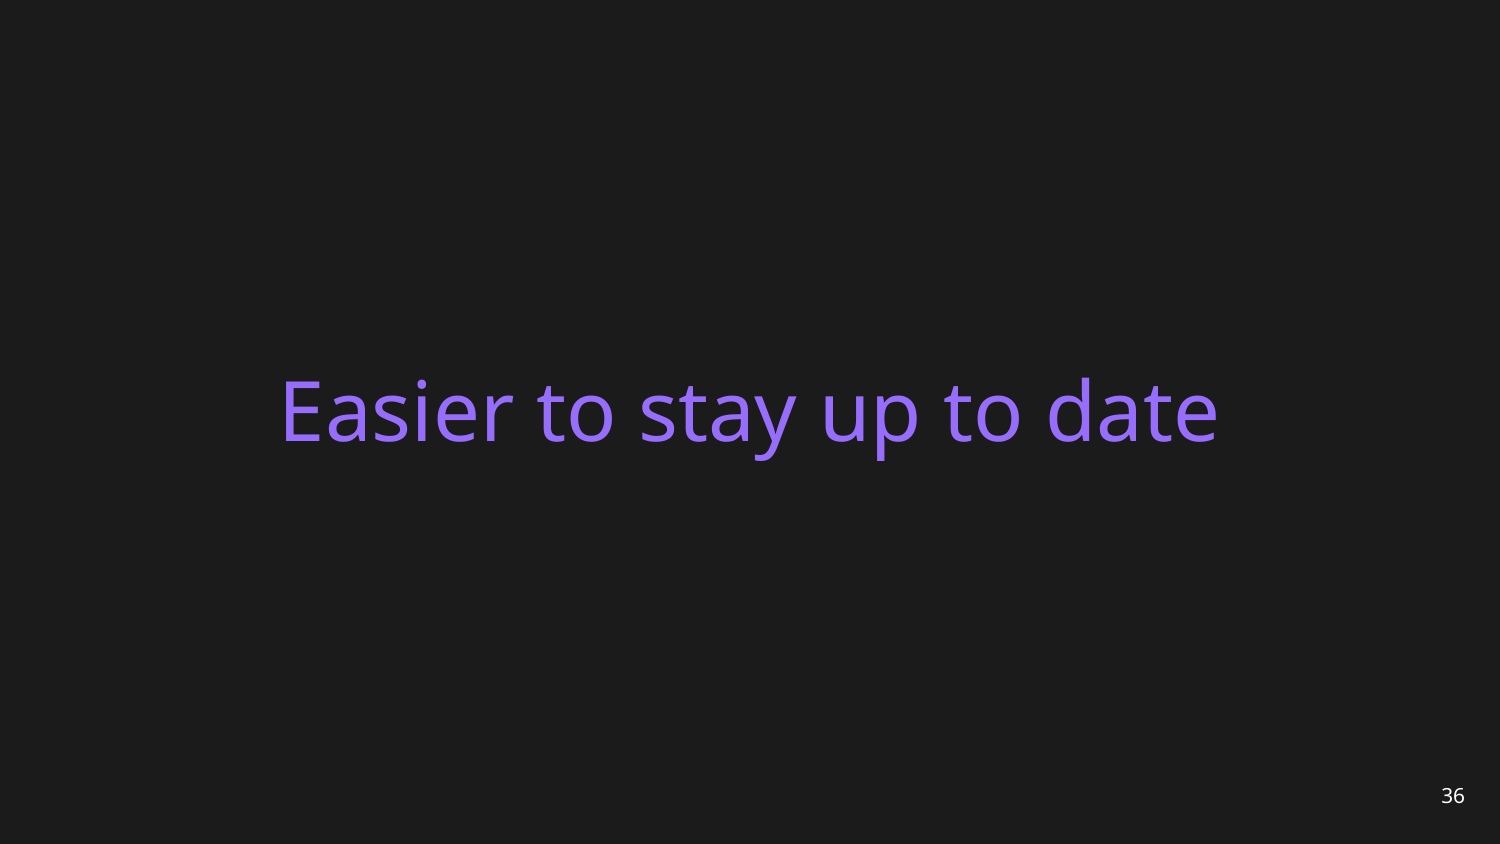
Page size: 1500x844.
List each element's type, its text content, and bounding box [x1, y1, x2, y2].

title Easier to stay up to date [51, 72, 1449, 753]
slide_number 36 [1389, 764, 1480, 830]
